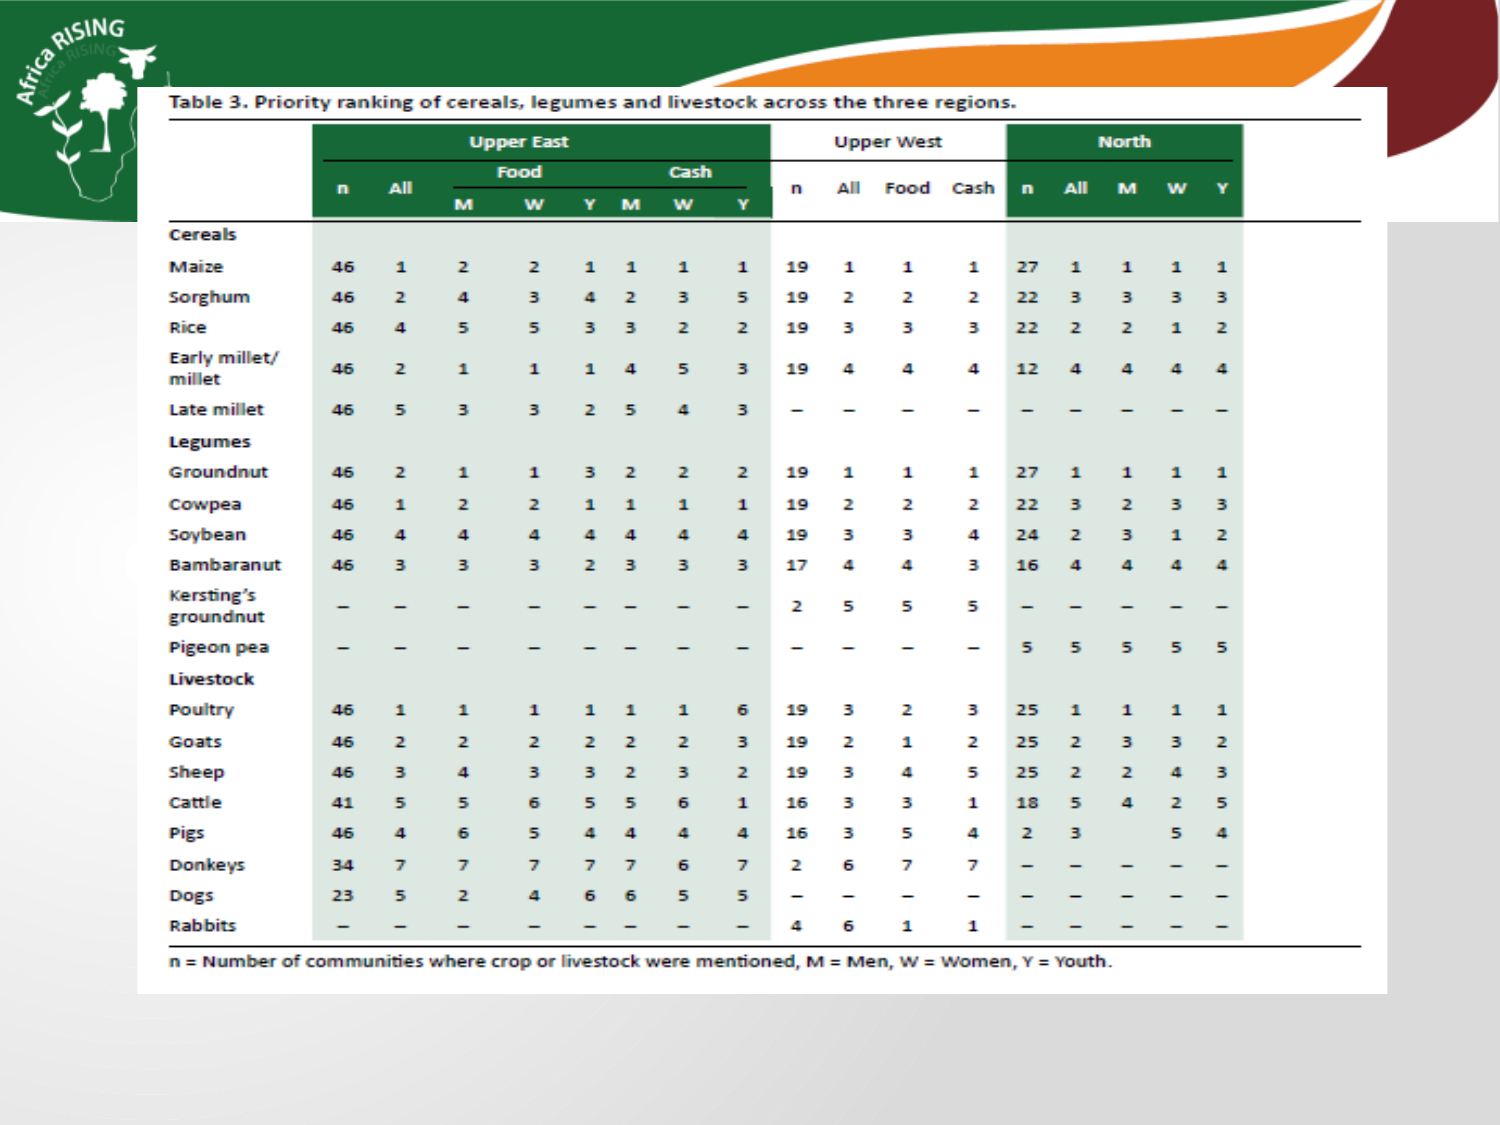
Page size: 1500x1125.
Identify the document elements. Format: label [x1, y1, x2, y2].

picture [0, 0, 1499, 995]
